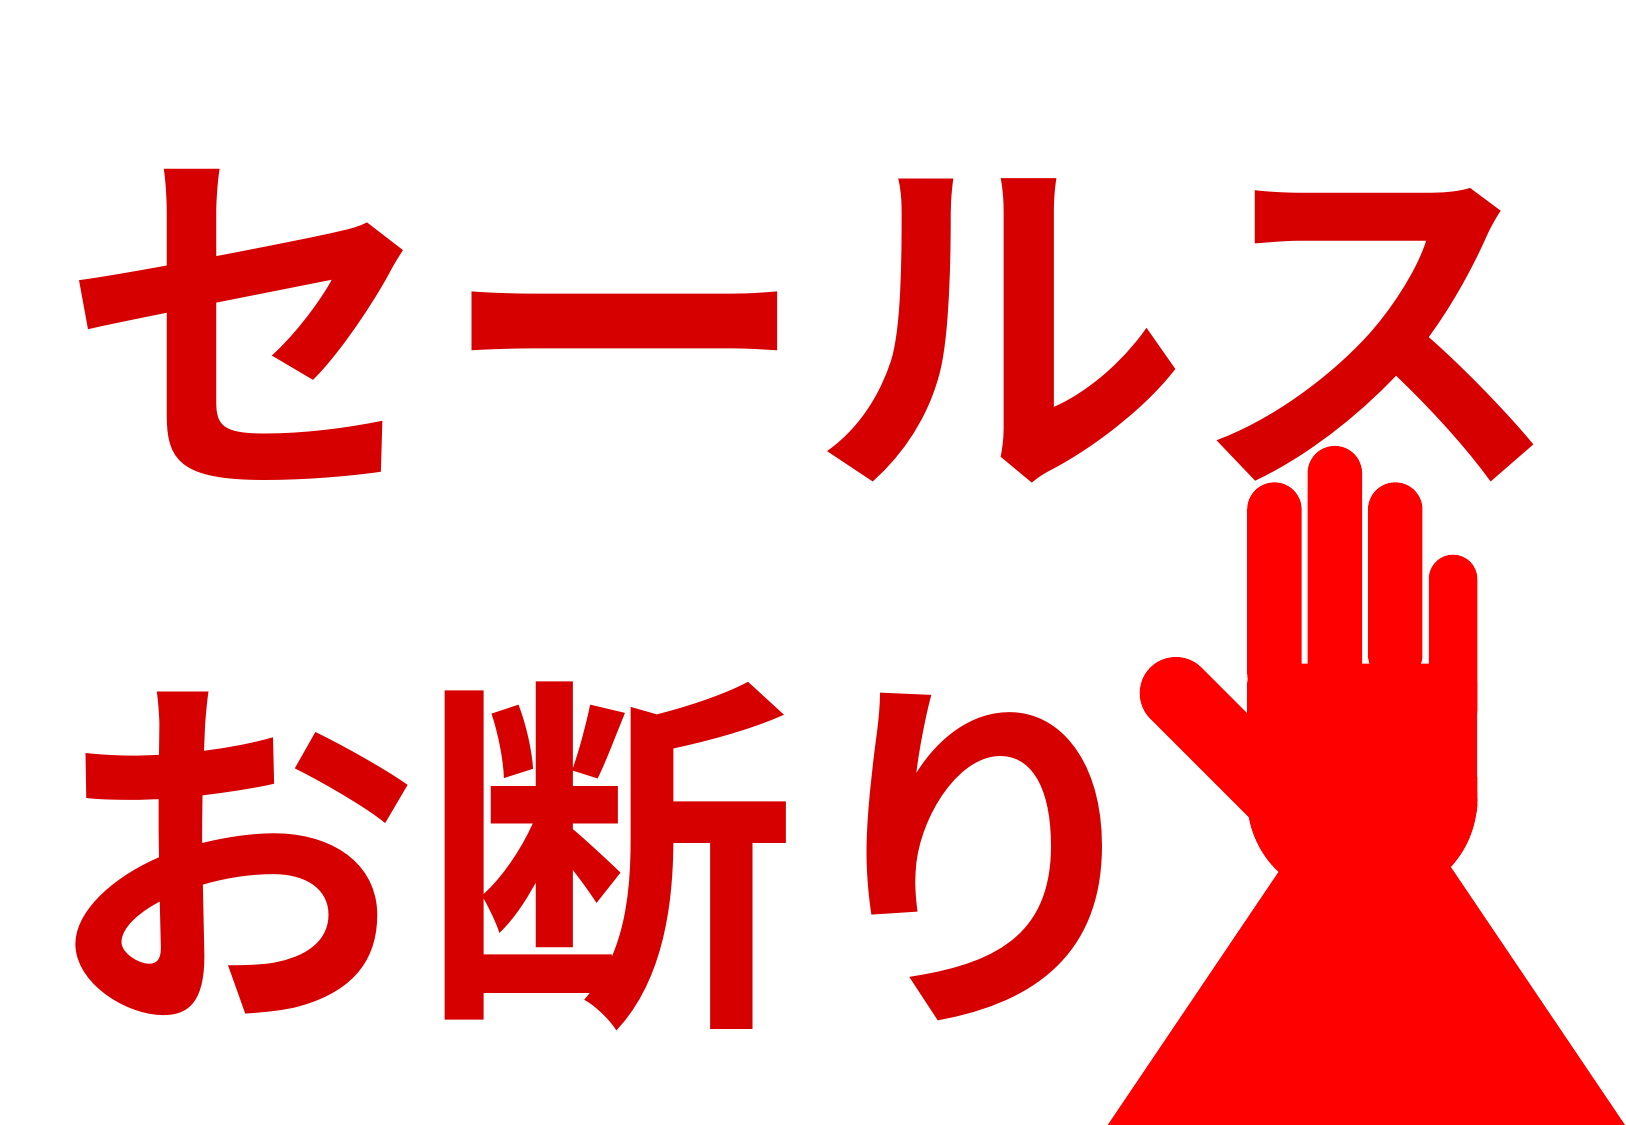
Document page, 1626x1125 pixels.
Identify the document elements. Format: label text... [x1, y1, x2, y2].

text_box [1107, 445, 1625, 1125]
text_box お断り [1, 613, 1102, 1079]
text_box セールス [0, 82, 1625, 548]
